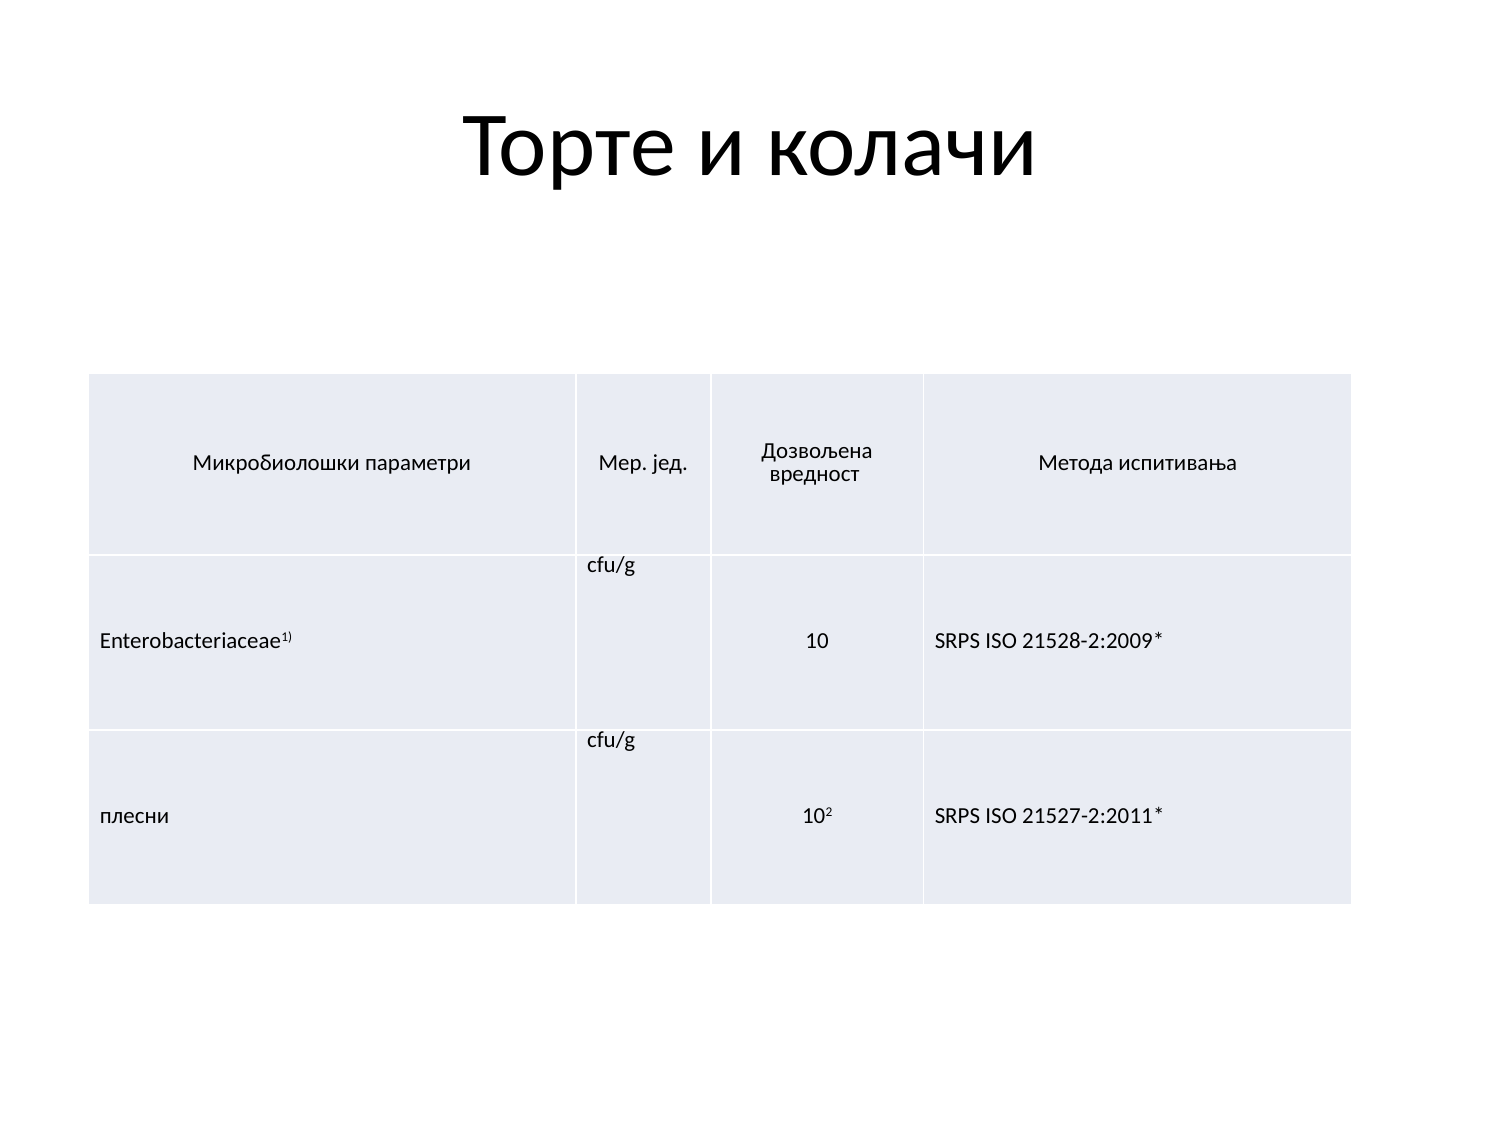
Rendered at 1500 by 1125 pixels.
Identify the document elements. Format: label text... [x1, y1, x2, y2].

table_cell плесни [89, 731, 575, 904]
table_cell Enterobacteriaceae1) [89, 556, 575, 729]
table_cell cfu/g [577, 556, 710, 729]
table_header Мер. јед. [577, 374, 710, 554]
table_cell 102 [712, 731, 923, 904]
title Торте и колачи [75, 45, 1425, 233]
table_cell SRPS ISO 21528-2:2009* [924, 556, 1351, 729]
table_header Микробиолошки параметри [89, 374, 575, 554]
table_cell cfu/g [577, 731, 710, 904]
table_header Метода испитивања [924, 374, 1351, 554]
table_cell 10 [712, 556, 923, 729]
table_cell SRPS ISO 21527-2:2011* [924, 731, 1351, 904]
table_header Дозвољена вредност [712, 374, 923, 554]
